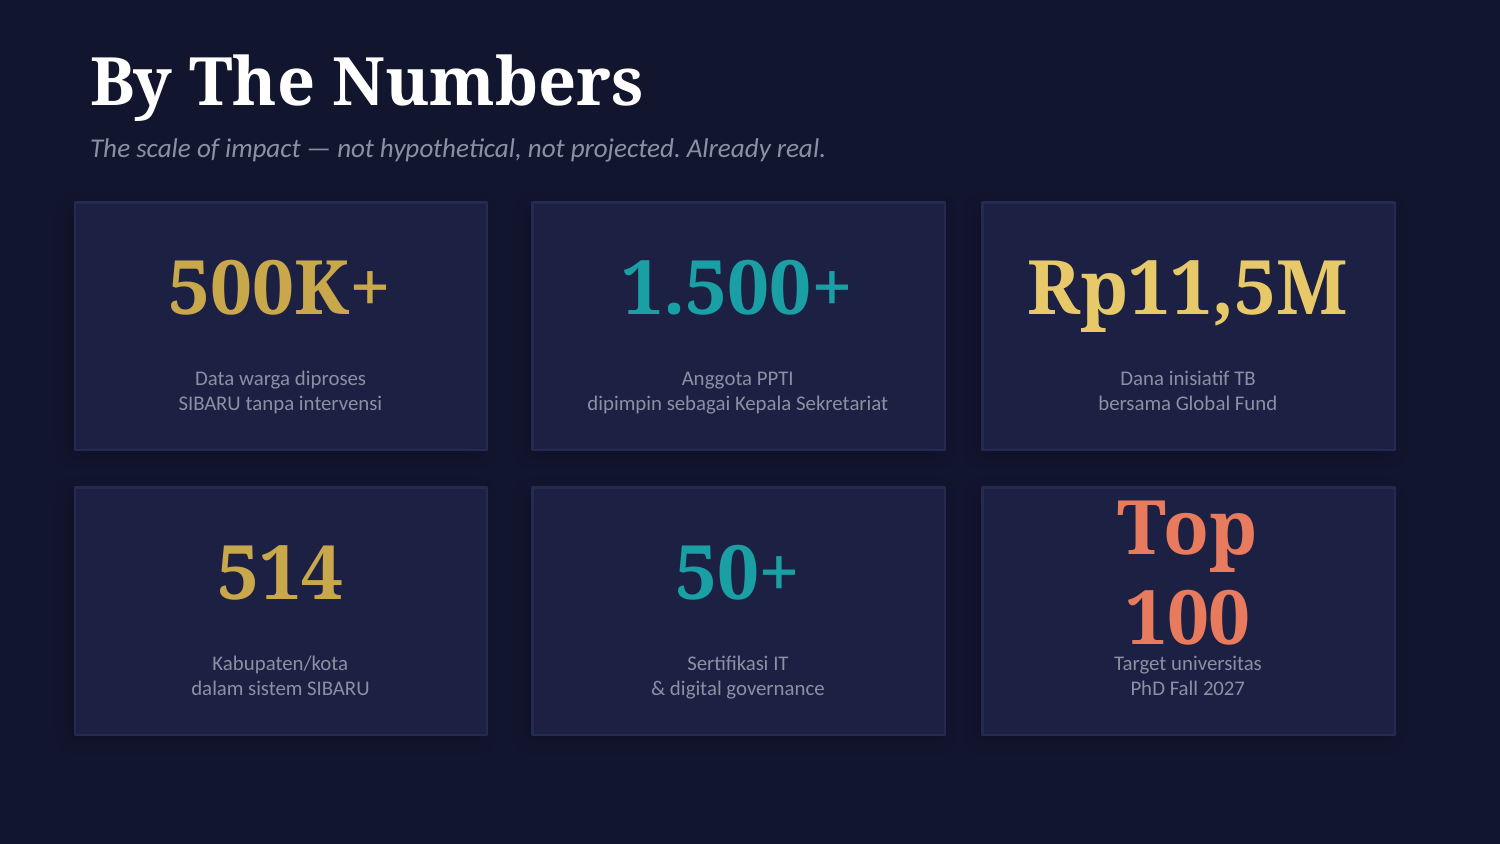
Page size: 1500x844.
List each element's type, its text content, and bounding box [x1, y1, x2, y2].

text_box Kabupaten/kota dalam sistem SIBARU [92, 629, 468, 720]
text_box [532, 487, 945, 735]
text_box [982, 202, 1395, 450]
text_box 50+ [550, 505, 926, 629]
text_box [75, 202, 488, 450]
text_box The scale of impact — not hypothetical, not projected. Already real. [89, 124, 1410, 170]
text_box Dana inisiatif TB bersama Global Fund [1000, 344, 1376, 435]
text_box Sertifikasi IT & digital governance [550, 629, 926, 720]
text_box [982, 487, 1395, 735]
text_box 1.500+ [550, 220, 926, 344]
text_box Anggota PPTI dipimpin sebagai Kepala Sekretariat [550, 344, 926, 435]
text_box [75, 487, 488, 735]
text_box Top 100 [1000, 505, 1376, 629]
text_box 514 [92, 505, 468, 629]
text_box 500K+ [92, 220, 468, 344]
text_box Data warga diproses SIBARU tanpa intervensi [92, 344, 468, 435]
text_box Target universitas PhD Fall 2027 [1000, 629, 1376, 720]
text_box Rp11,5M [1000, 220, 1376, 344]
text_box [532, 202, 945, 450]
text_box By The Numbers [89, 37, 1410, 120]
